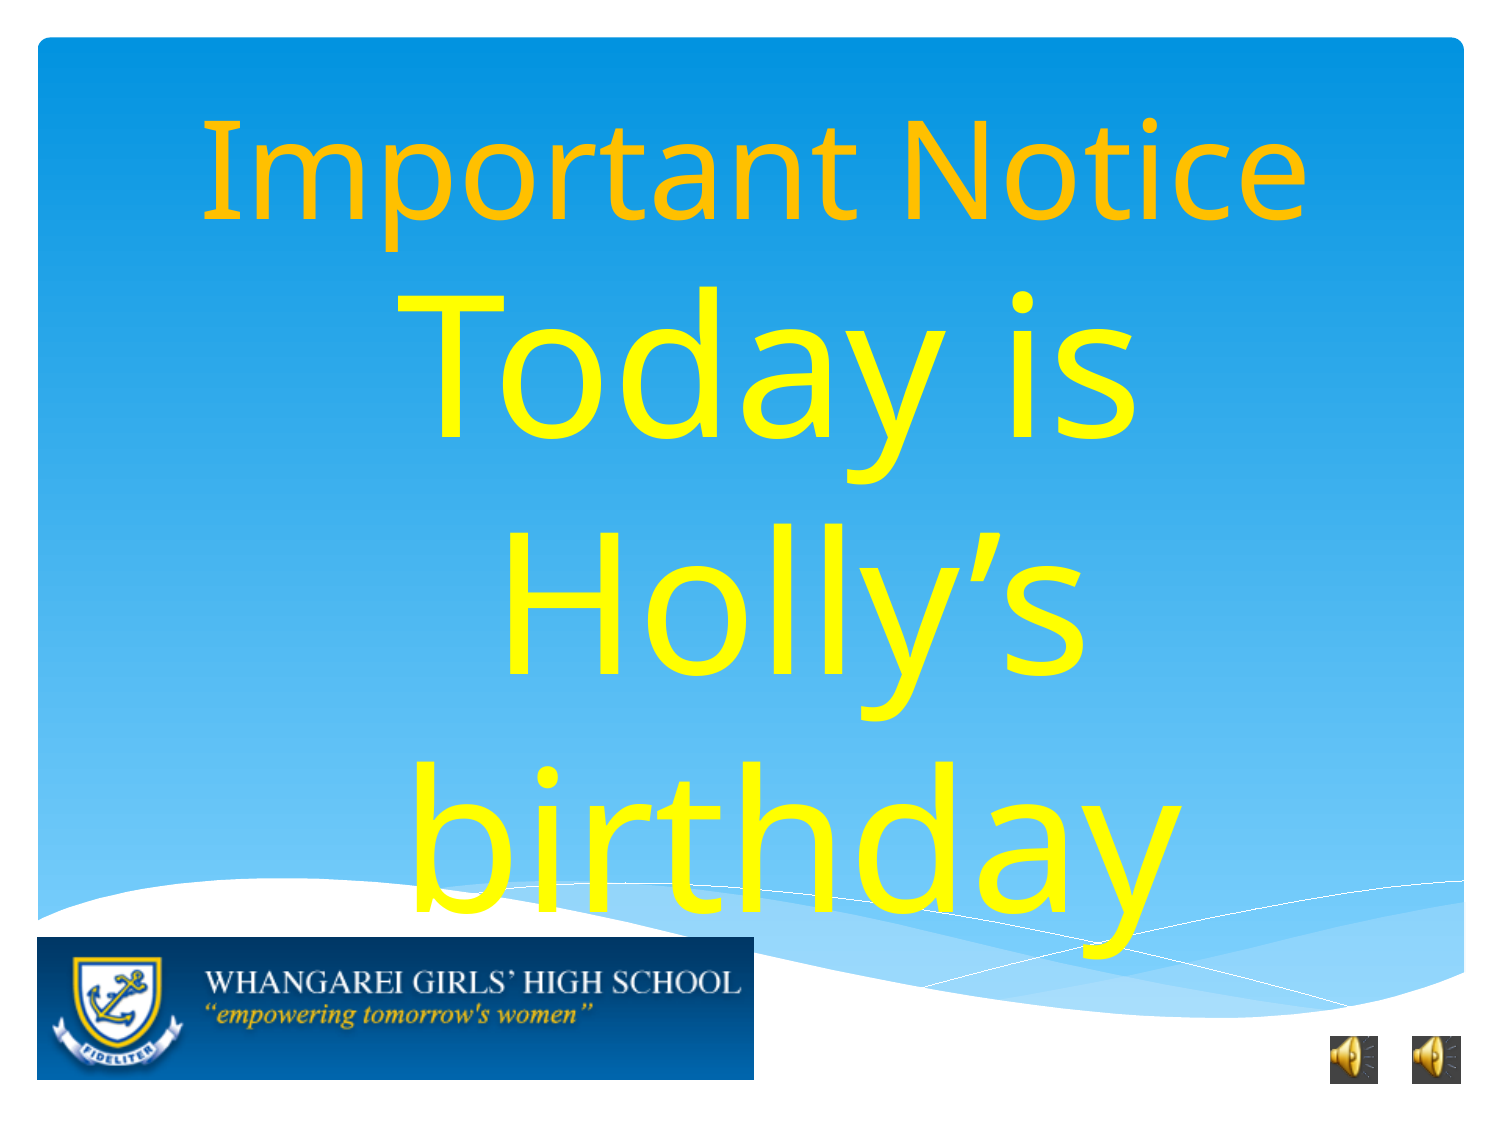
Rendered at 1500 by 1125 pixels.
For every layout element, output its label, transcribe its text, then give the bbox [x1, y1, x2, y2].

picture [37, 937, 754, 1080]
picture [1411, 1034, 1462, 1086]
text_box Today is Holly’s birthday [149, 231, 1391, 963]
text_box Important Notice [149, 37, 1362, 255]
picture [1328, 1034, 1380, 1086]
